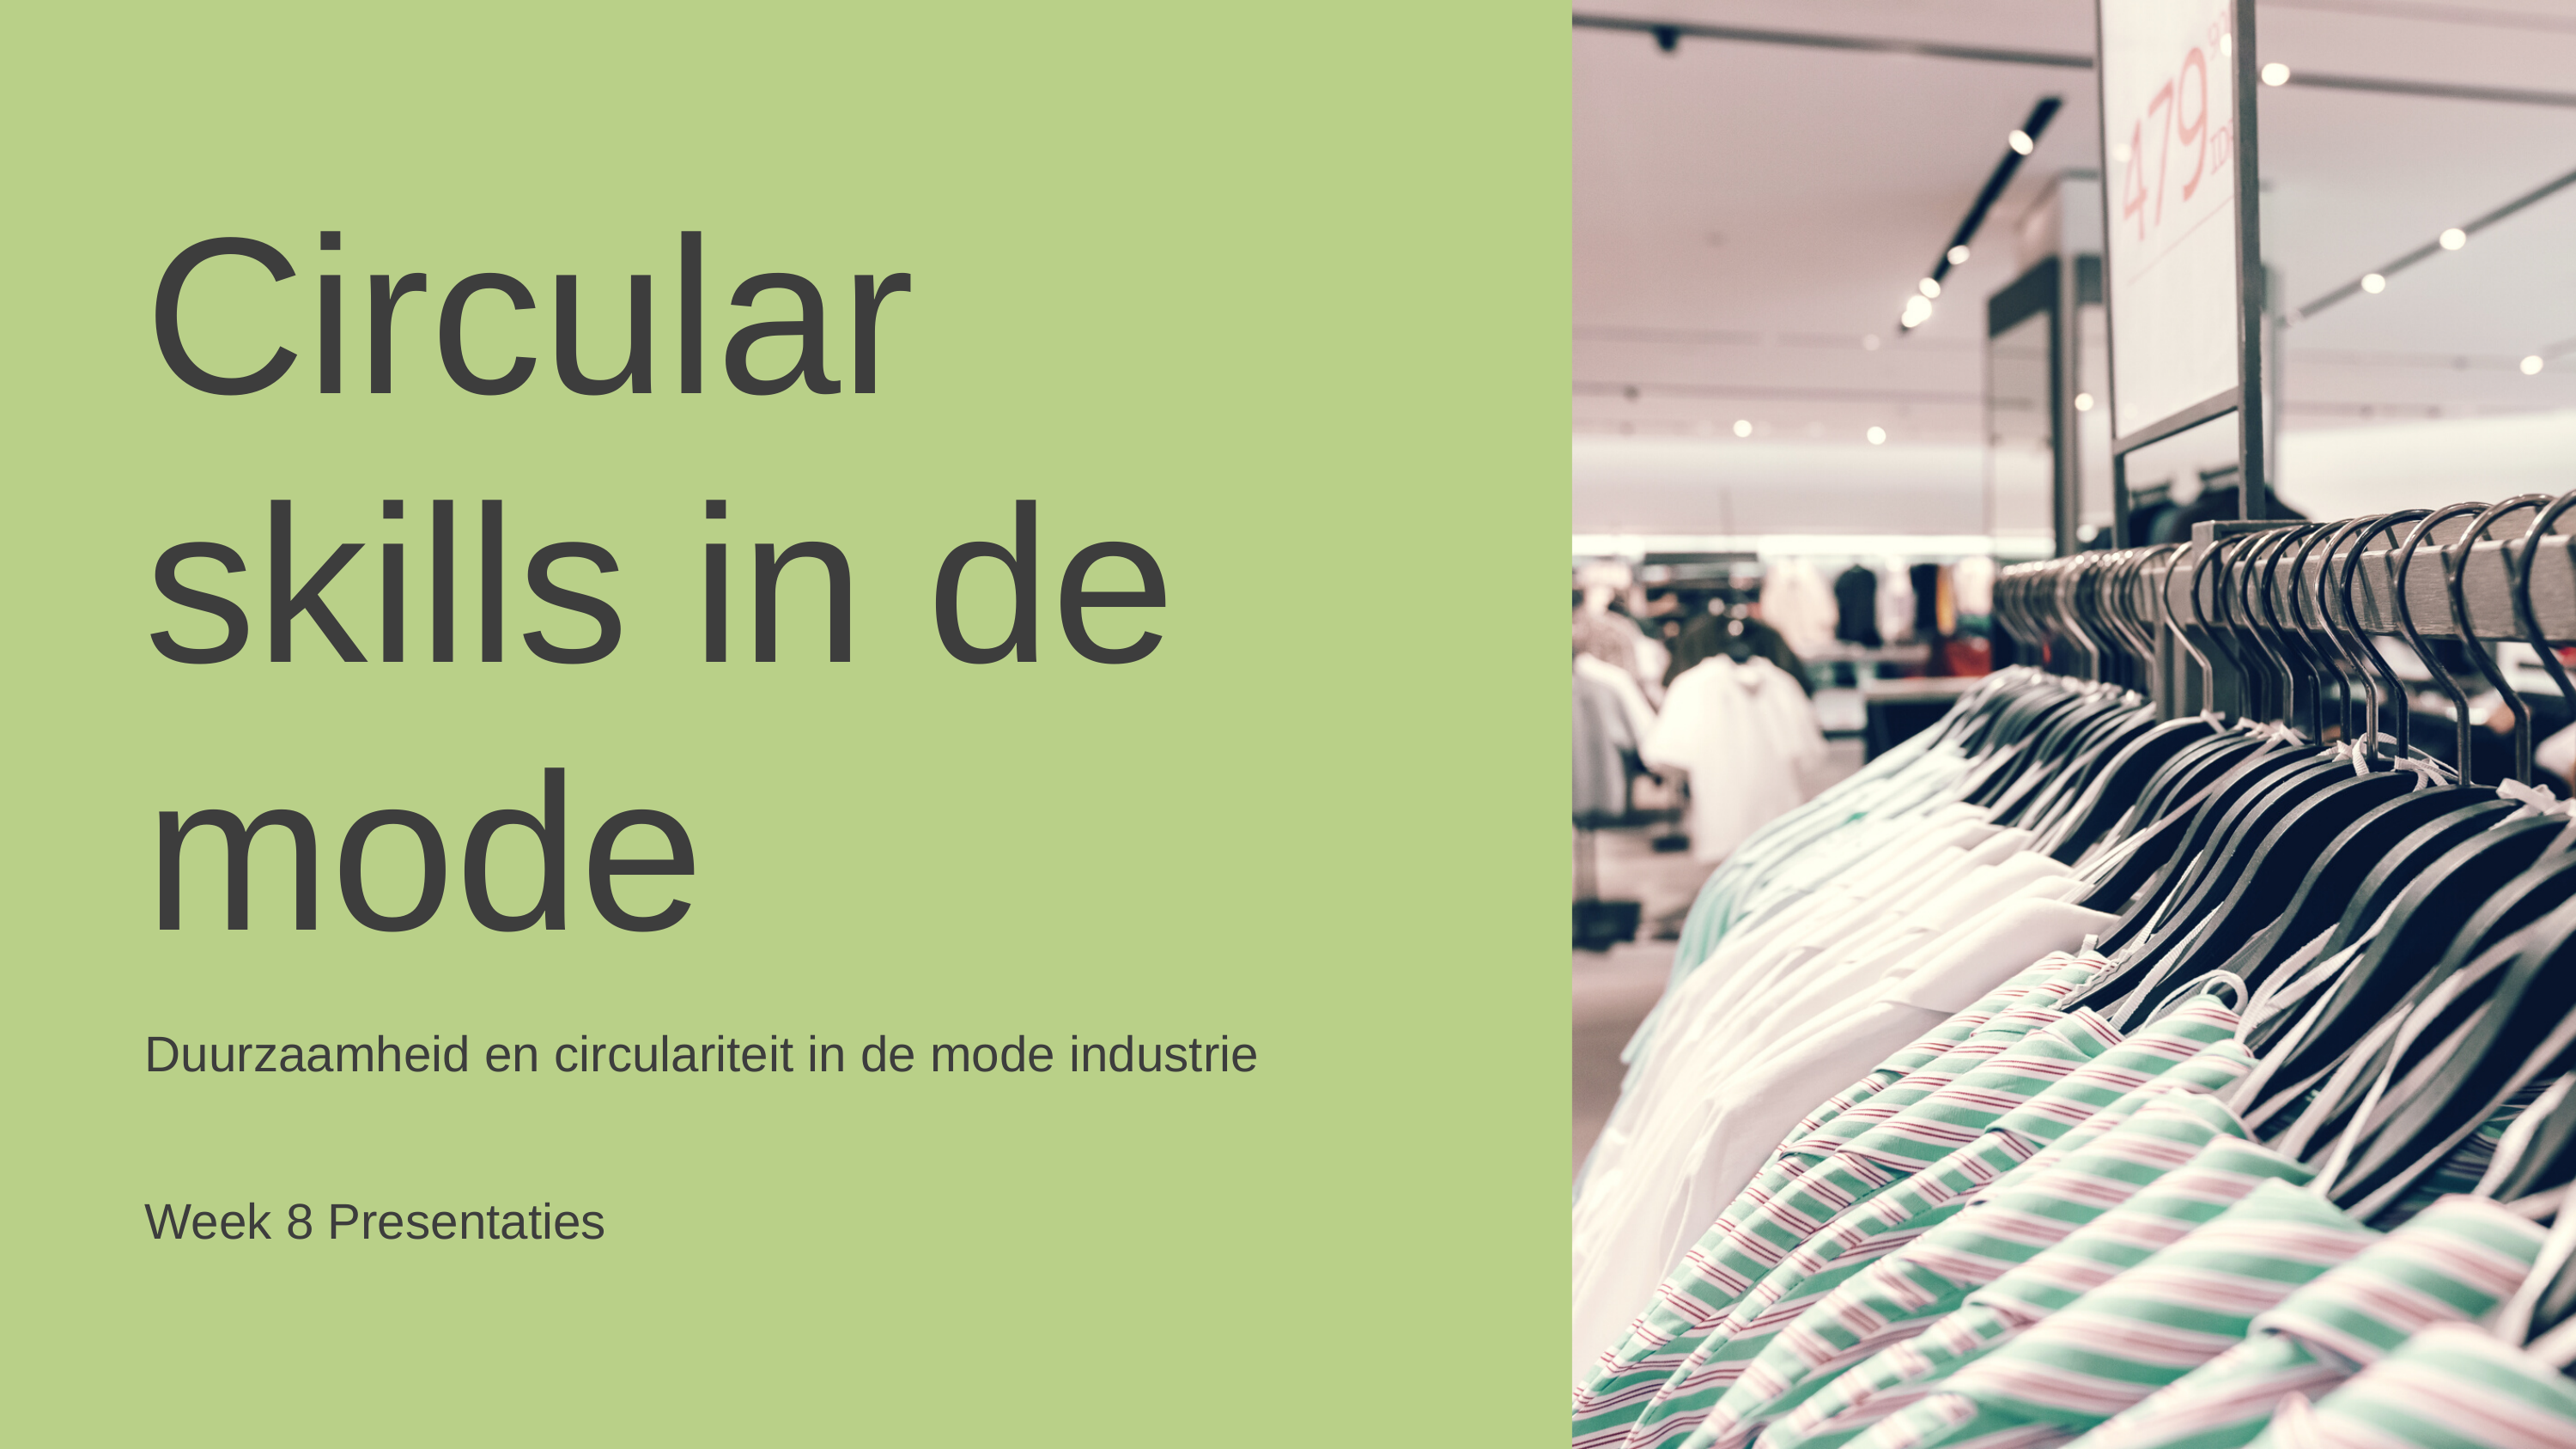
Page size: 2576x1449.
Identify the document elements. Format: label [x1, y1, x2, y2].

picture [1571, 0, 2576, 1449]
text_box [144, 169, 1428, 1228]
